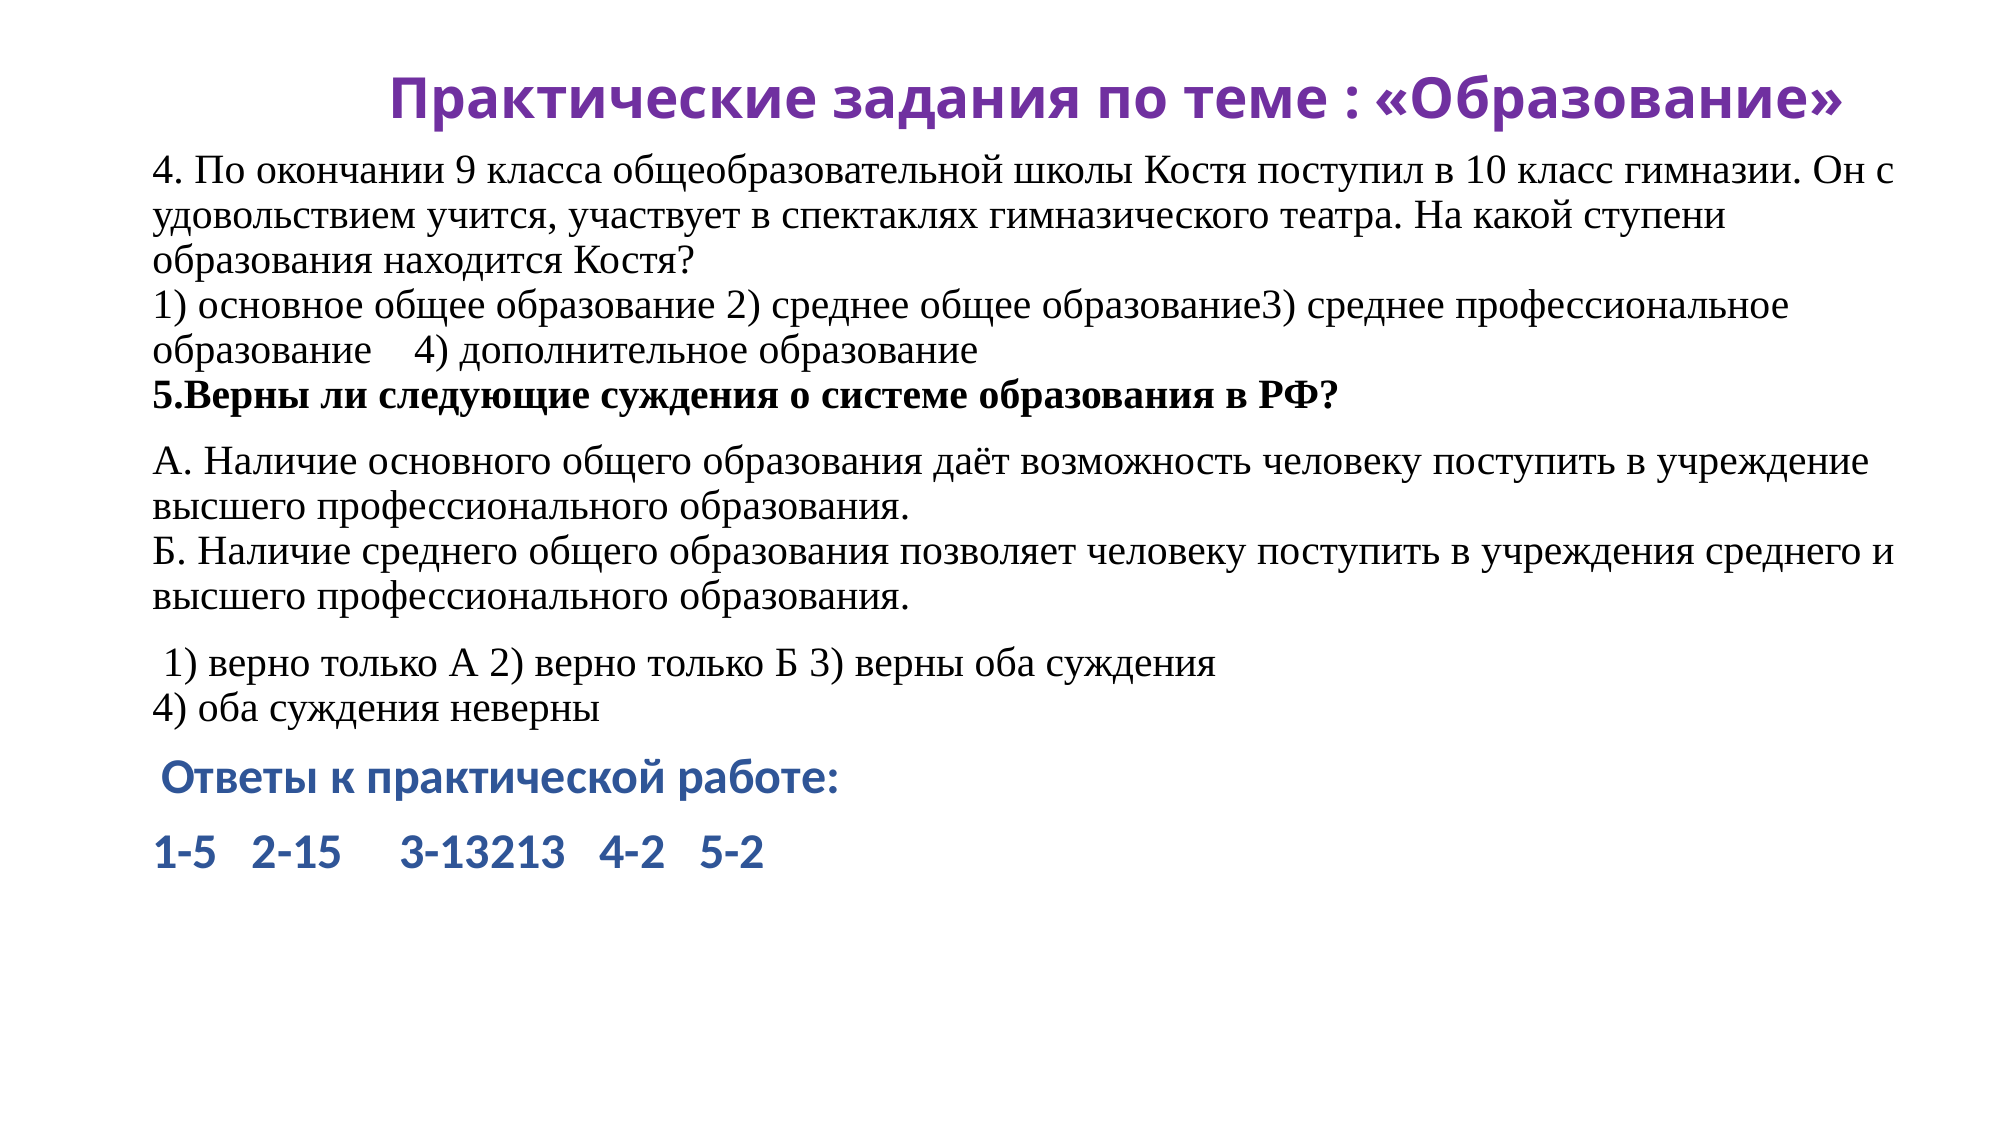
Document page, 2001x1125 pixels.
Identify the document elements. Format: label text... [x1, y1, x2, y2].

title Практические задания по теме : «Образование» [137, 59, 1863, 140]
list 4. По окончании 9 класса общеобразовательной школы Костя поступил в 10 класс гимназии. Он с удовольствием учится, участвует в спектаклях гимназического театра. На какой ступени образования находится Костя? 1) основное общее образование 2) среднее общее образование3) среднее профессиональное образование 4) дополнительное образование 5.Верны ли следующие суждения о системе образования в РФ? А. Наличие основного общего образования даёт возможность человеку поступить в учреждение высшего профессионального образования. Б. Наличие среднего общего образования позволяет человеку поступить в учреждения среднего и высшего профессионального образования. 1) верно только А 2) верно только Б 3) верны оба суждения 4) оба суждения неверны Ответы к практической работе: 1-5 2-15 3-13213 4-2 5-2 [137, 140, 1955, 1014]
